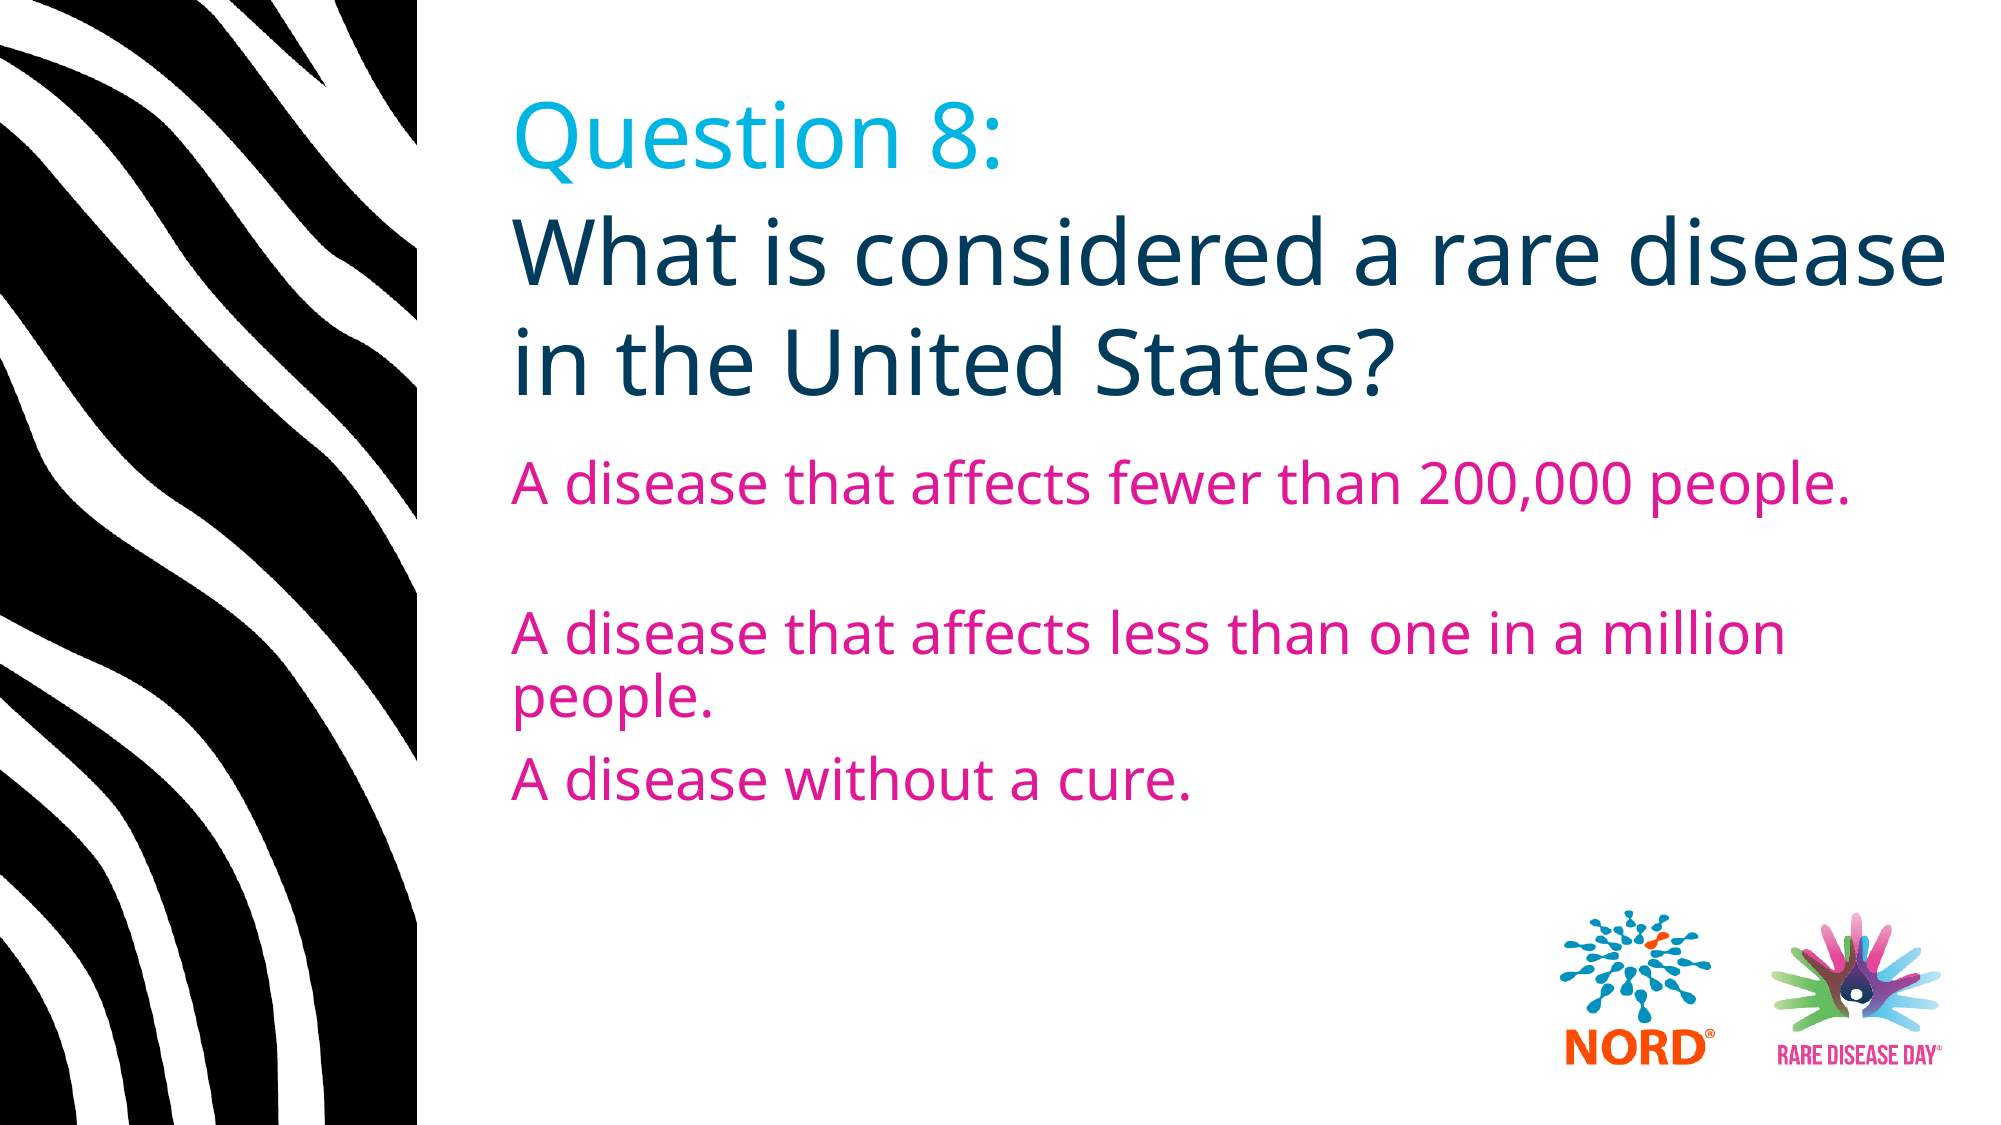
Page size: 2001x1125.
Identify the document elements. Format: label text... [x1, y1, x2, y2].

text_box A disease without a cure. [496, 742, 1893, 871]
list A disease that affects fewer than 200,000 people. [496, 446, 2000, 569]
title Question 8: [496, 78, 1863, 186]
text_box What is considered a rare disease in the United States? [496, 186, 2000, 422]
picture [0, 0, 2001, 1125]
text_box A disease that affects less than one in a million people. [496, 596, 1913, 708]
